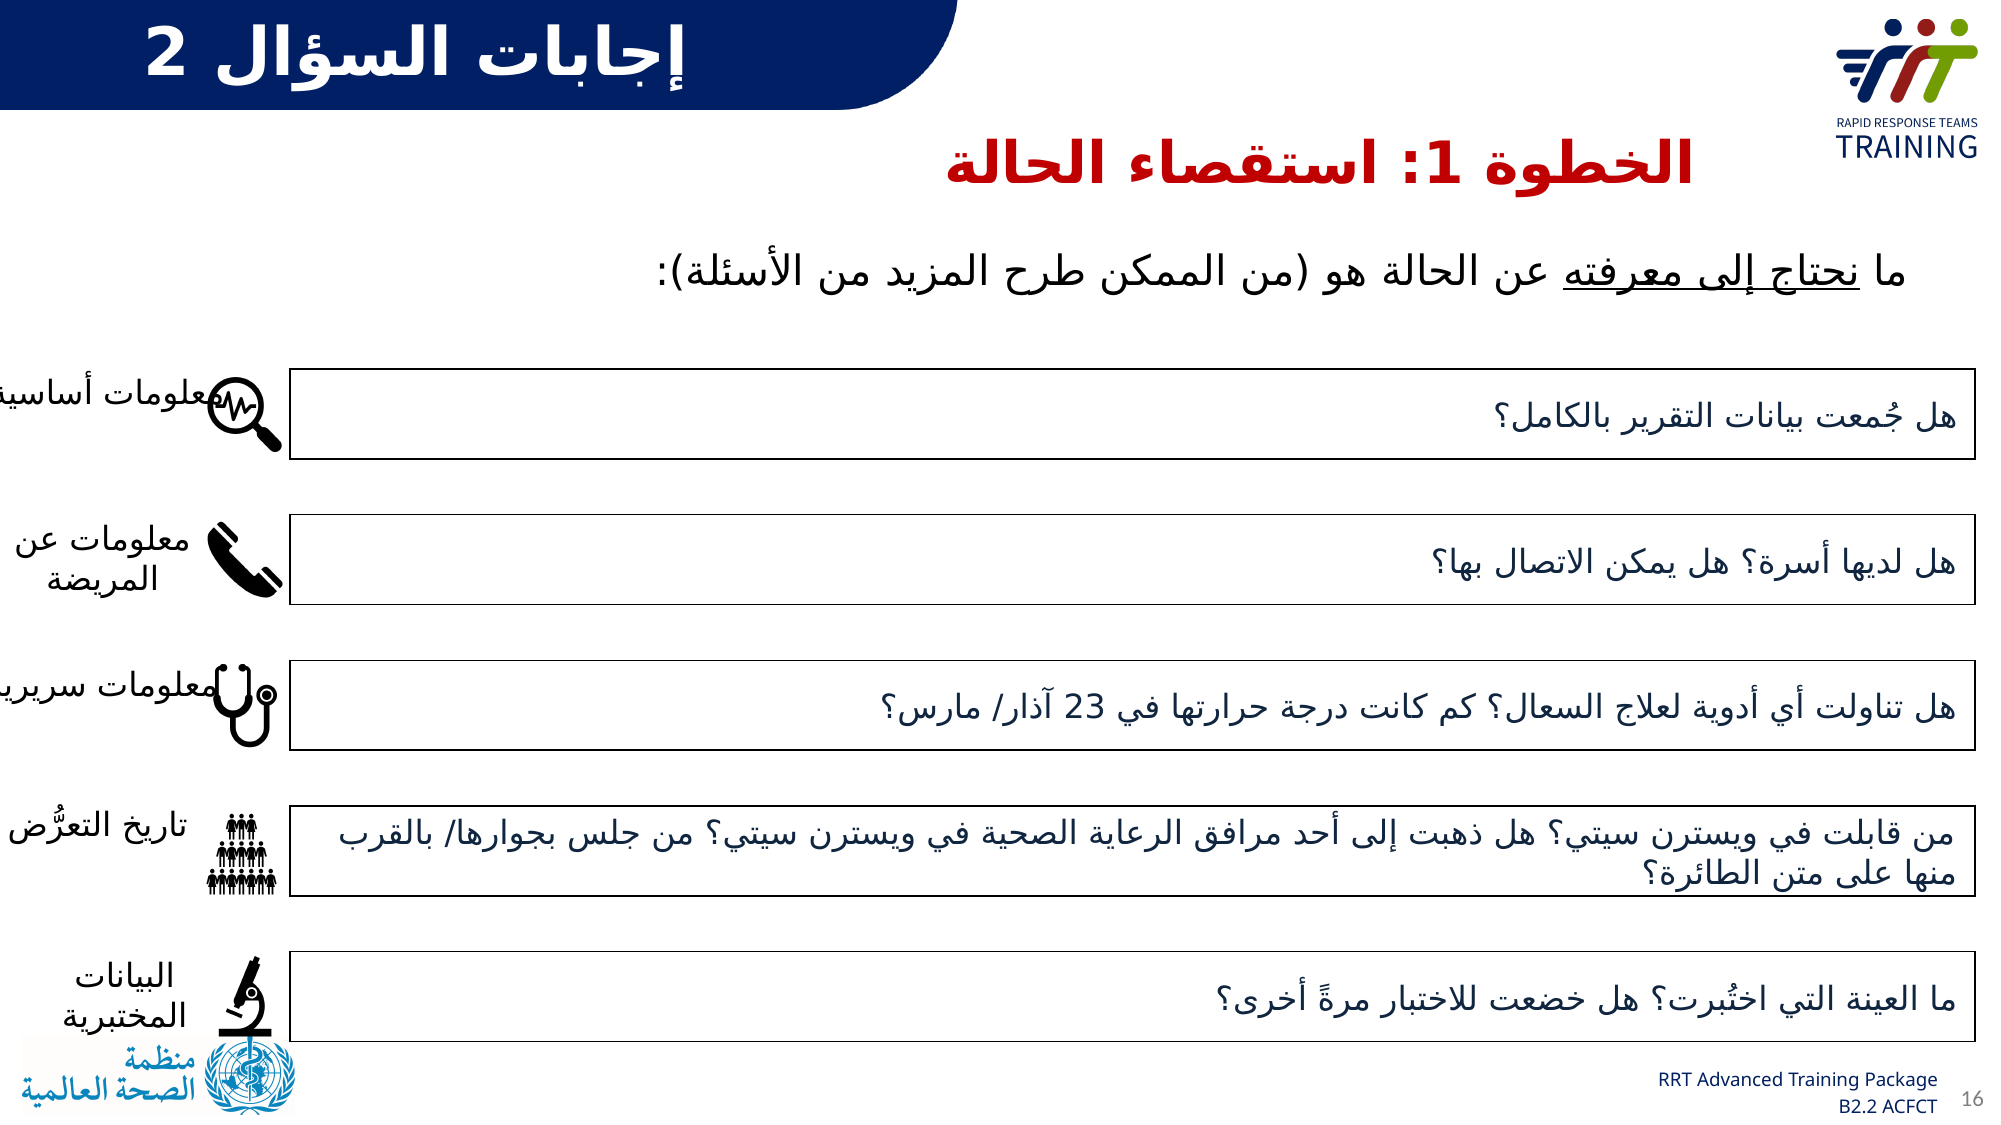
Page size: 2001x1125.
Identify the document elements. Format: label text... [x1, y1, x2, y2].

picture [199, 660, 289, 751]
list إجابات السؤال 2 [31, 9, 697, 106]
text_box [289, 368, 1976, 460]
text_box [289, 805, 1976, 897]
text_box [289, 514, 1976, 605]
picture [0, 0, 958, 110]
text_box البيانات المختبرية [32, 946, 217, 1042]
picture [199, 368, 289, 460]
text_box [289, 951, 1976, 1042]
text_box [289, 660, 1976, 751]
picture [1835, 19, 1978, 167]
picture [198, 810, 283, 898]
text_box معلومات عن المريضة [0, 509, 233, 605]
text_box معلومات أساسية [0, 364, 238, 419]
text_box الخطوة 1: استقصاء الحالة [57, 125, 1696, 196]
picture [199, 514, 289, 605]
picture [22, 951, 295, 1115]
text_box ما نحتاج إلى معرفته عن الحالة هو (من الممكن طرح المزيد من الأسئلة): [95, 234, 1917, 302]
text_box تاريخ التعرُّض [0, 795, 216, 851]
text_box معلومات سريرية [0, 656, 233, 711]
